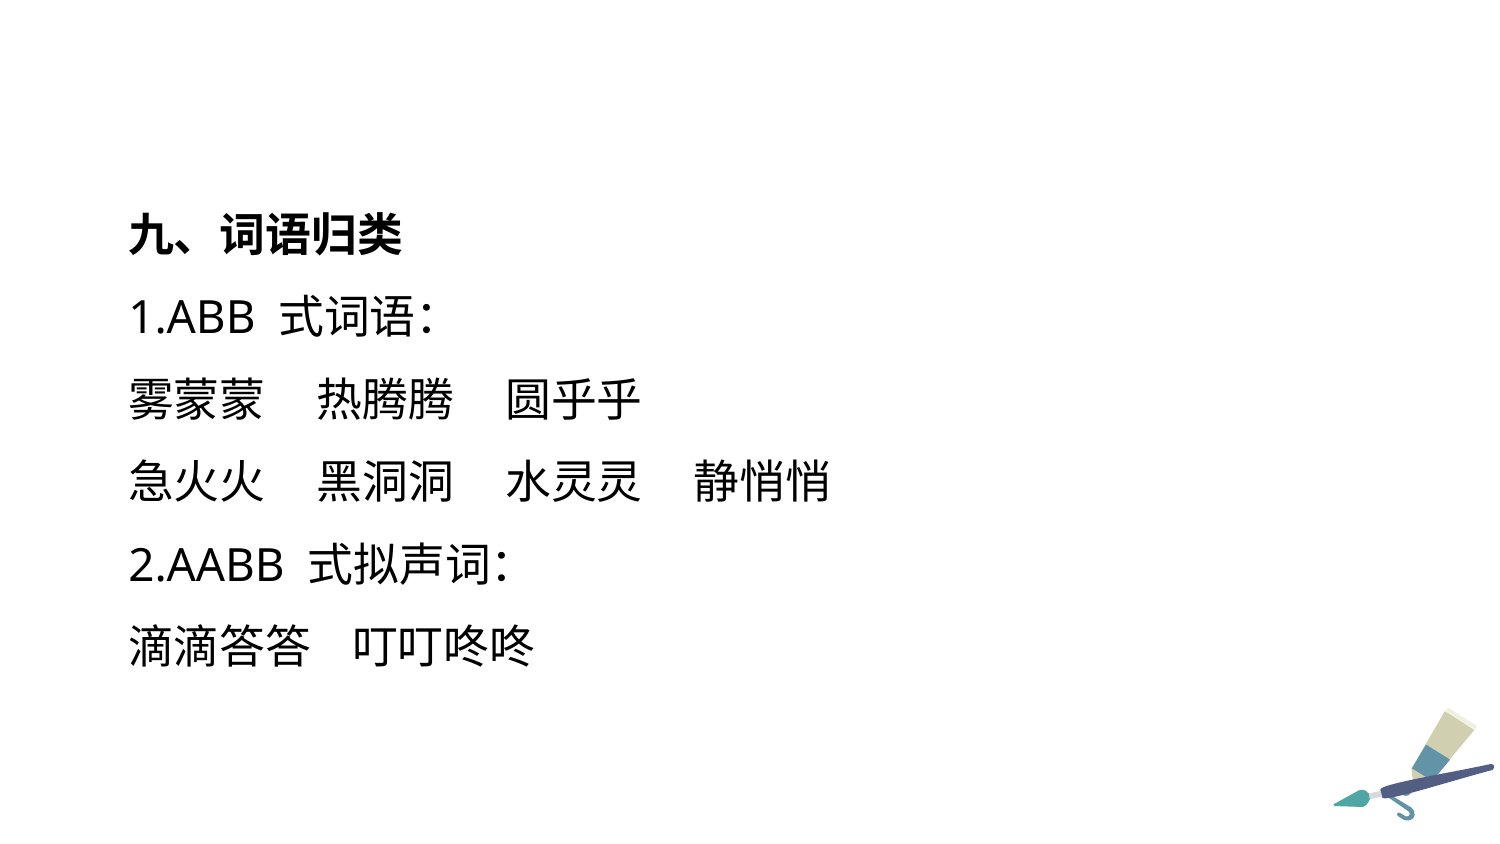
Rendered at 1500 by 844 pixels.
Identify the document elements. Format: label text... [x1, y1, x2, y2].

text_box 九、词语归类 1.ABB 式词语： 雾蒙蒙 热腾腾 圆乎乎 急火火 黑洞洞 水灵灵 静悄悄 2.AABB 式拟声词： 滴滴答答 叮叮咚咚 [113, 170, 1387, 681]
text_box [1358, 708, 1481, 844]
